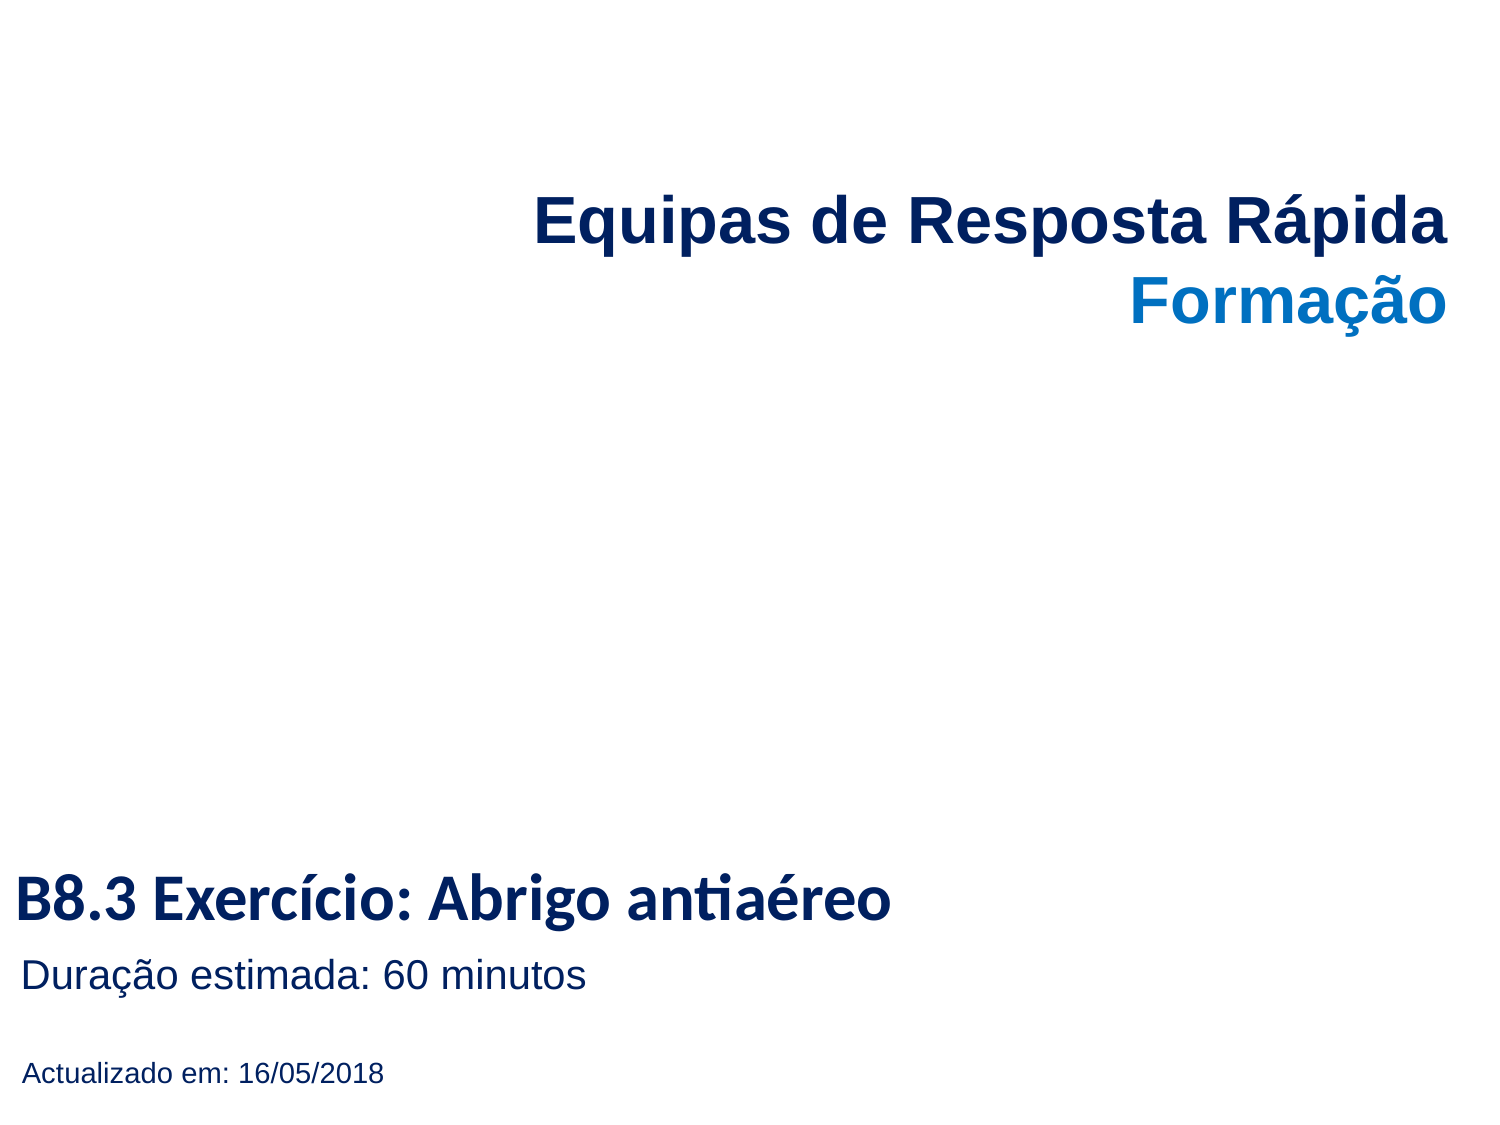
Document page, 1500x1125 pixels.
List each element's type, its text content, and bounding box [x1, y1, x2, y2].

subtitle B8.3 Exercício: Abrigo antiaéreo [0, 846, 1500, 946]
text_box Actualizado em: 16/05/2018 [7, 1046, 400, 1097]
text_box Duração estimada: 60 minutos [5, 940, 621, 1006]
text_box Equipas de Resposta Rápida Formação [430, 113, 1463, 401]
